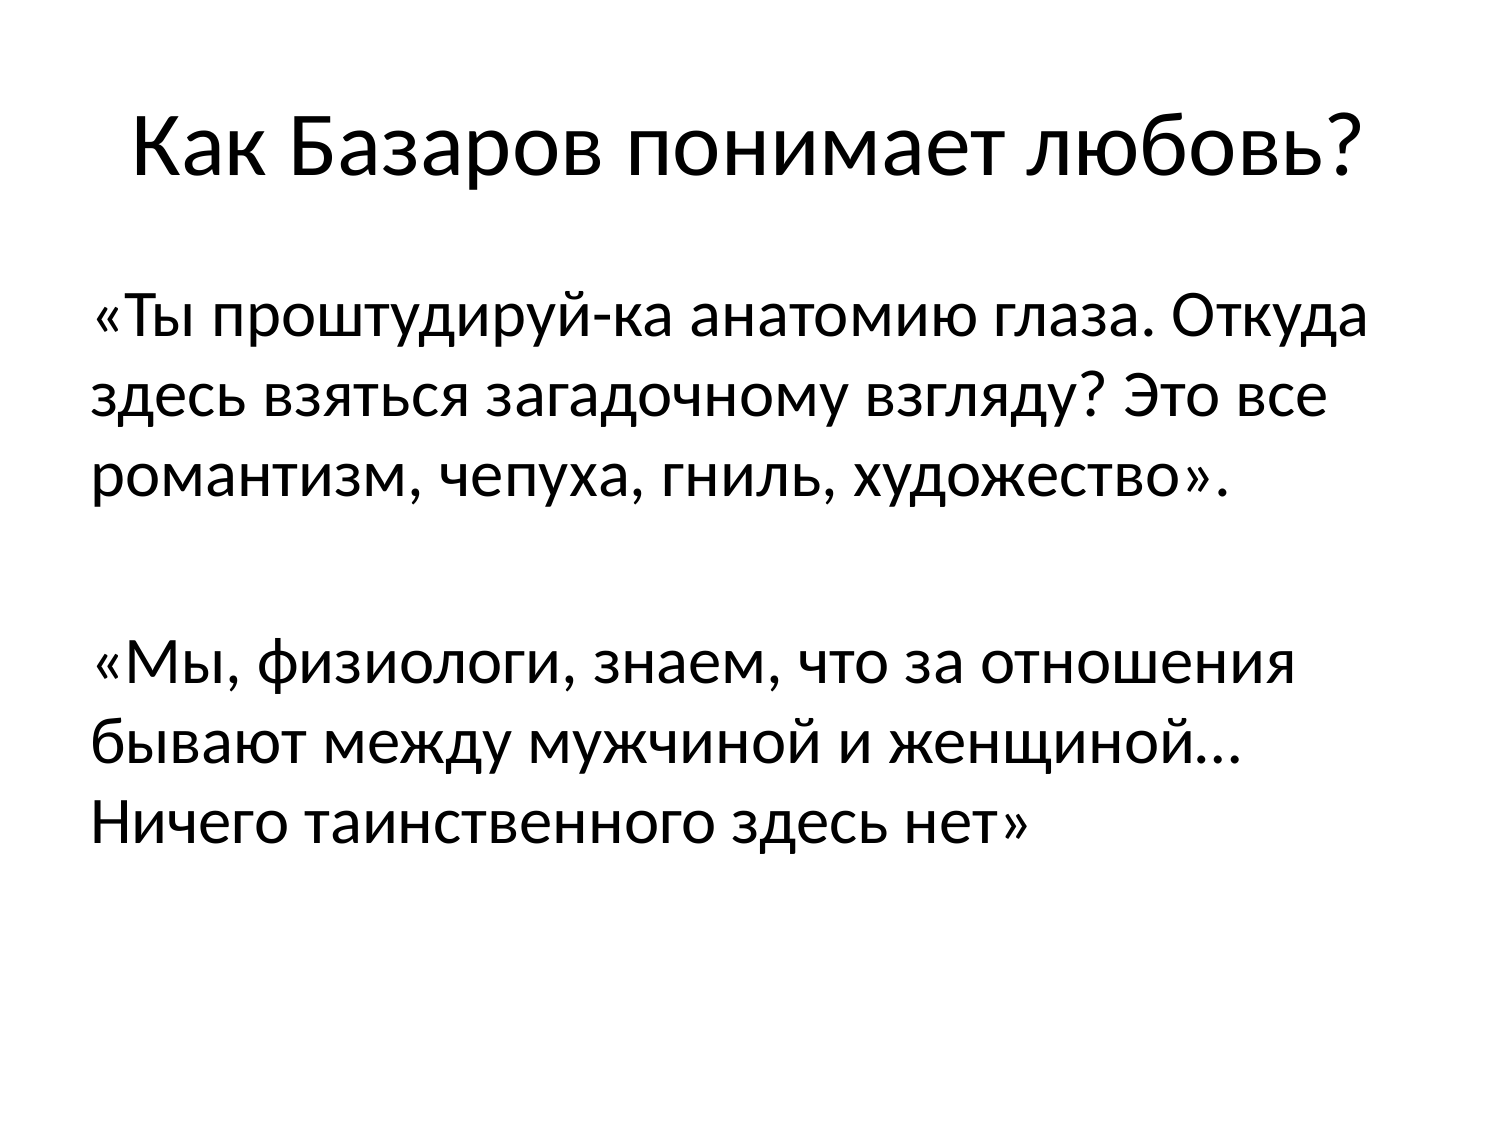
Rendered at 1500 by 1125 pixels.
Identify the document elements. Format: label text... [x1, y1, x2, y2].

list «Ты проштудируй-ка анатомию глаза. Откуда здесь взяться загадочному взгляду? Это все романтизм, чепуха, гниль, художество». «Мы, физиологи, знаем, что за отношения бывают между мужчиной и женщиной…Ничего таинственного здесь нет» [75, 262, 1425, 1005]
title Как Базаров понимает любовь? [75, 45, 1425, 233]
